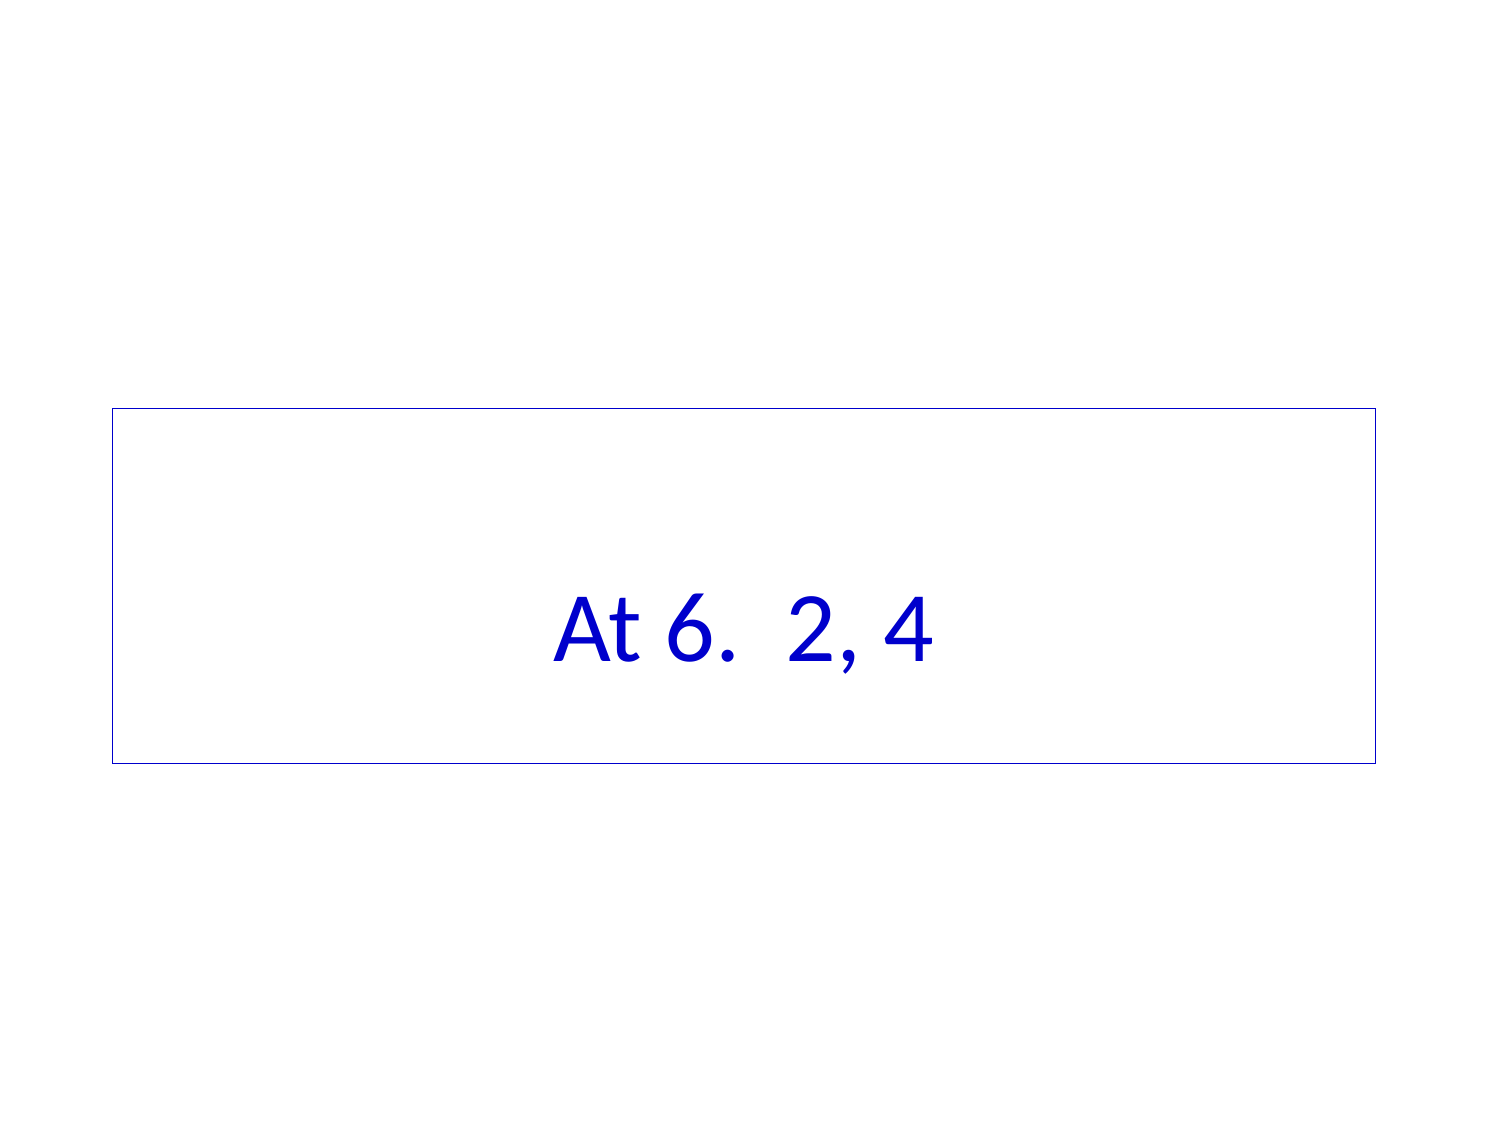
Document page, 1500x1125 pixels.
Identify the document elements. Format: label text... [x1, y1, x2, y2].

list At 6. 2, 4 [112, 408, 1376, 764]
